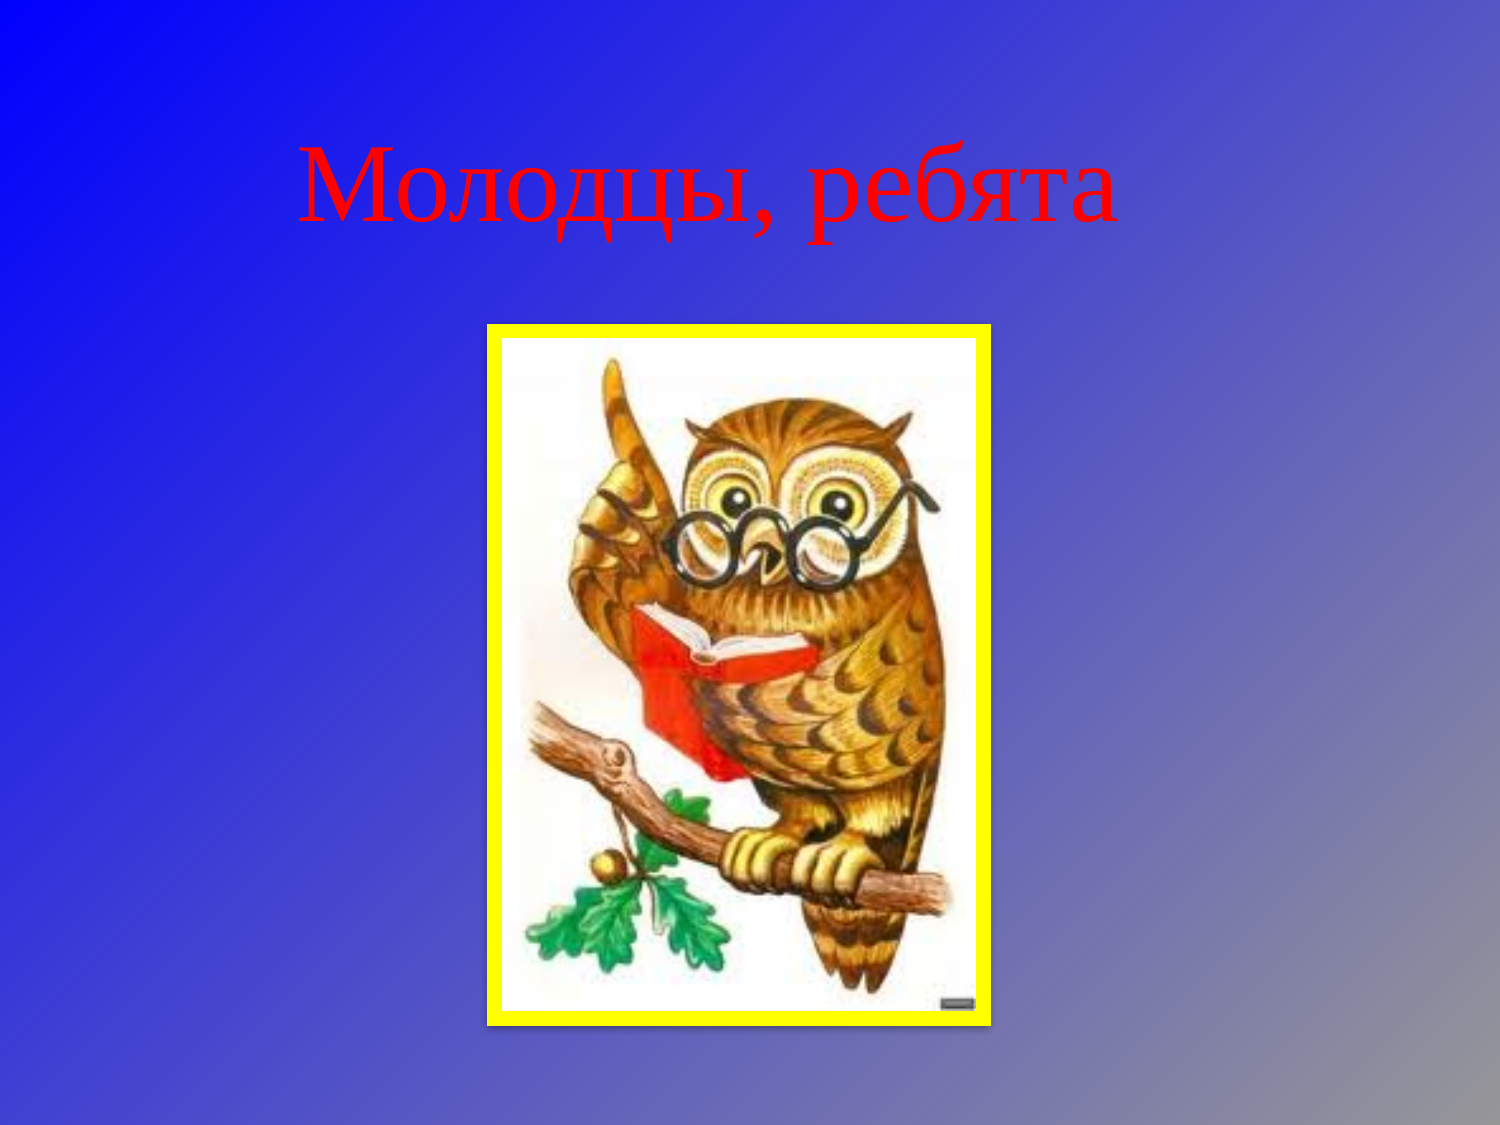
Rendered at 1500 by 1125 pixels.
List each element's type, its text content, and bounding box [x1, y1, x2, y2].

picture [501, 337, 977, 1012]
text_box Молодцы, ребята [281, 101, 1136, 252]
